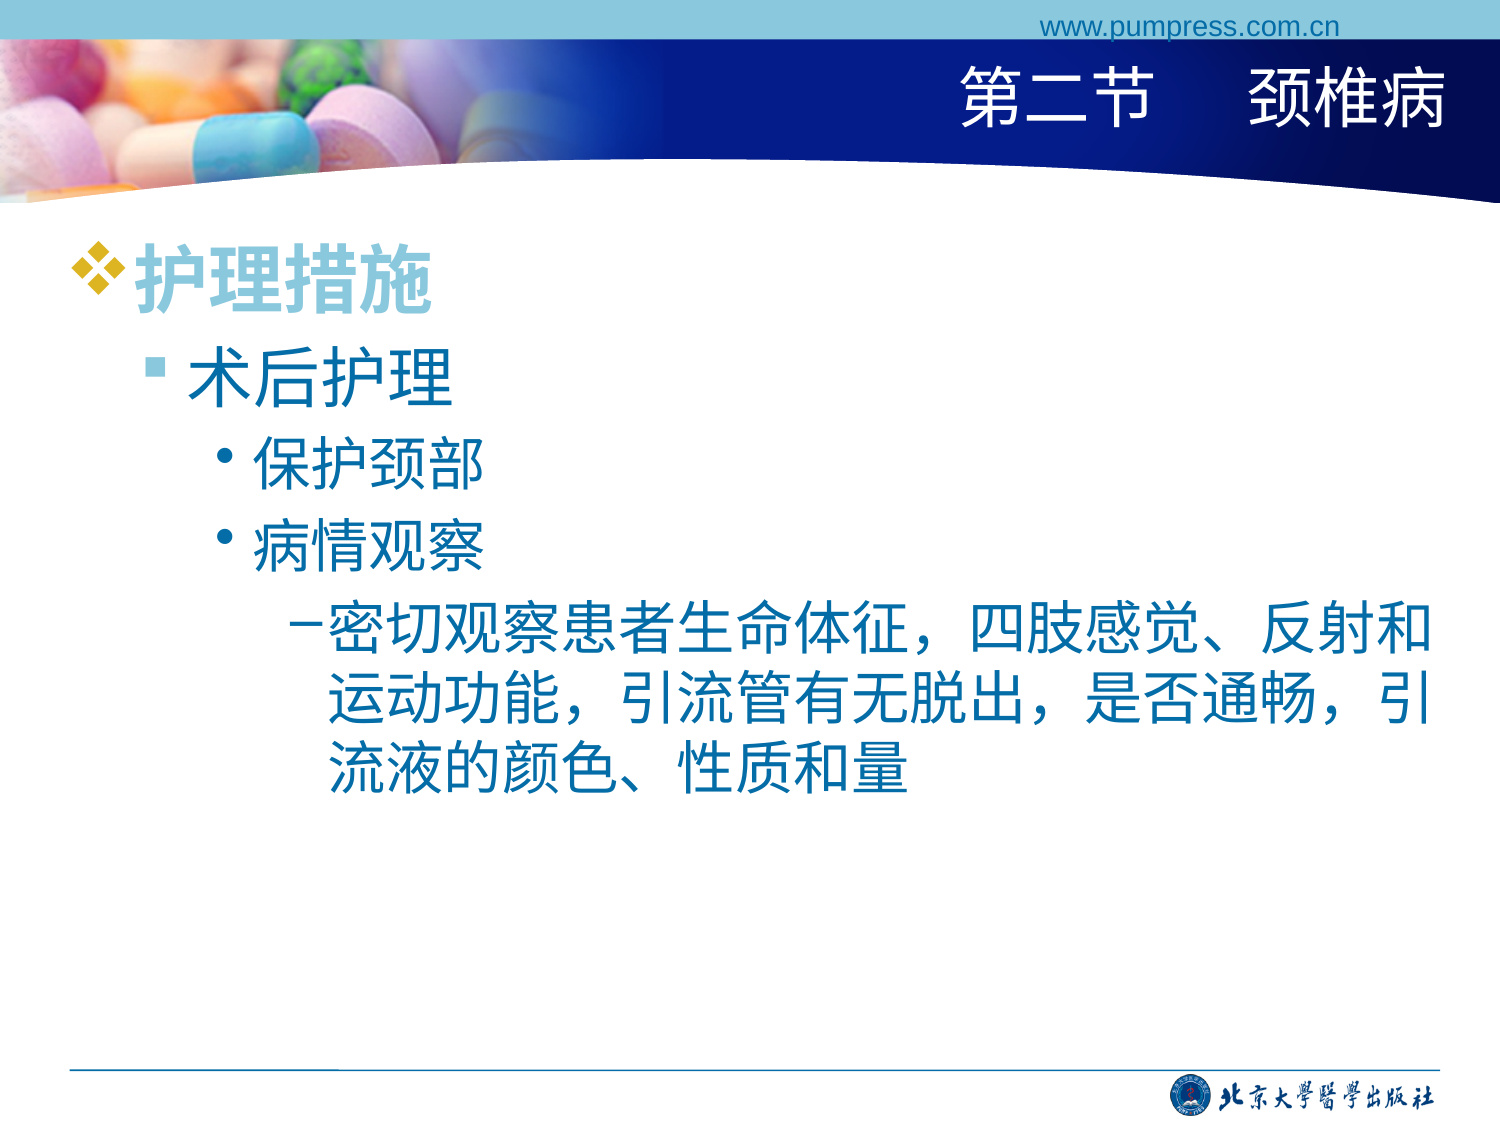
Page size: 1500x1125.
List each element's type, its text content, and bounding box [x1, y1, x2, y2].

title 第二节 颈椎病 [137, 49, 1463, 143]
picture [1170, 1074, 1436, 1118]
slide_number www.pumpress.com.cn [1025, 0, 1463, 38]
picture [0, 40, 1500, 203]
list 护理措施 术后护理 保护颈部 病情观察 密切观察患者生命体征，四肢感觉、反射和运动功能，引流管有无脱出，是否通畅，引流液的颜色、性质和量 [49, 224, 1463, 1026]
